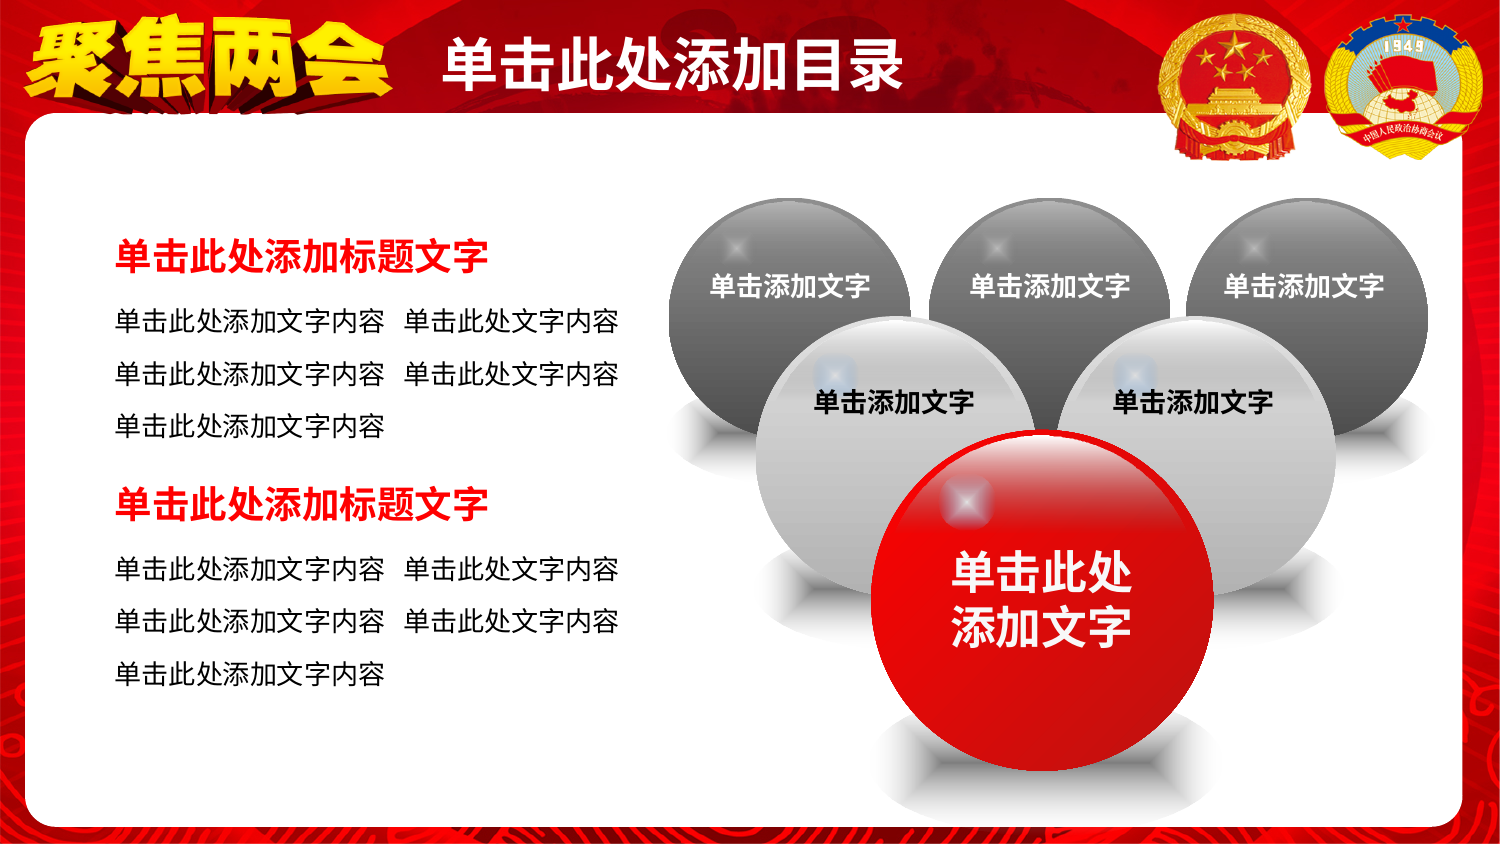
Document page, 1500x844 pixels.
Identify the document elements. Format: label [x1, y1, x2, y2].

text_box [666, 197, 1435, 485]
text_box [867, 429, 1223, 836]
text_box [753, 315, 1344, 650]
text_box [99, 225, 726, 706]
picture [0, 0, 1500, 844]
